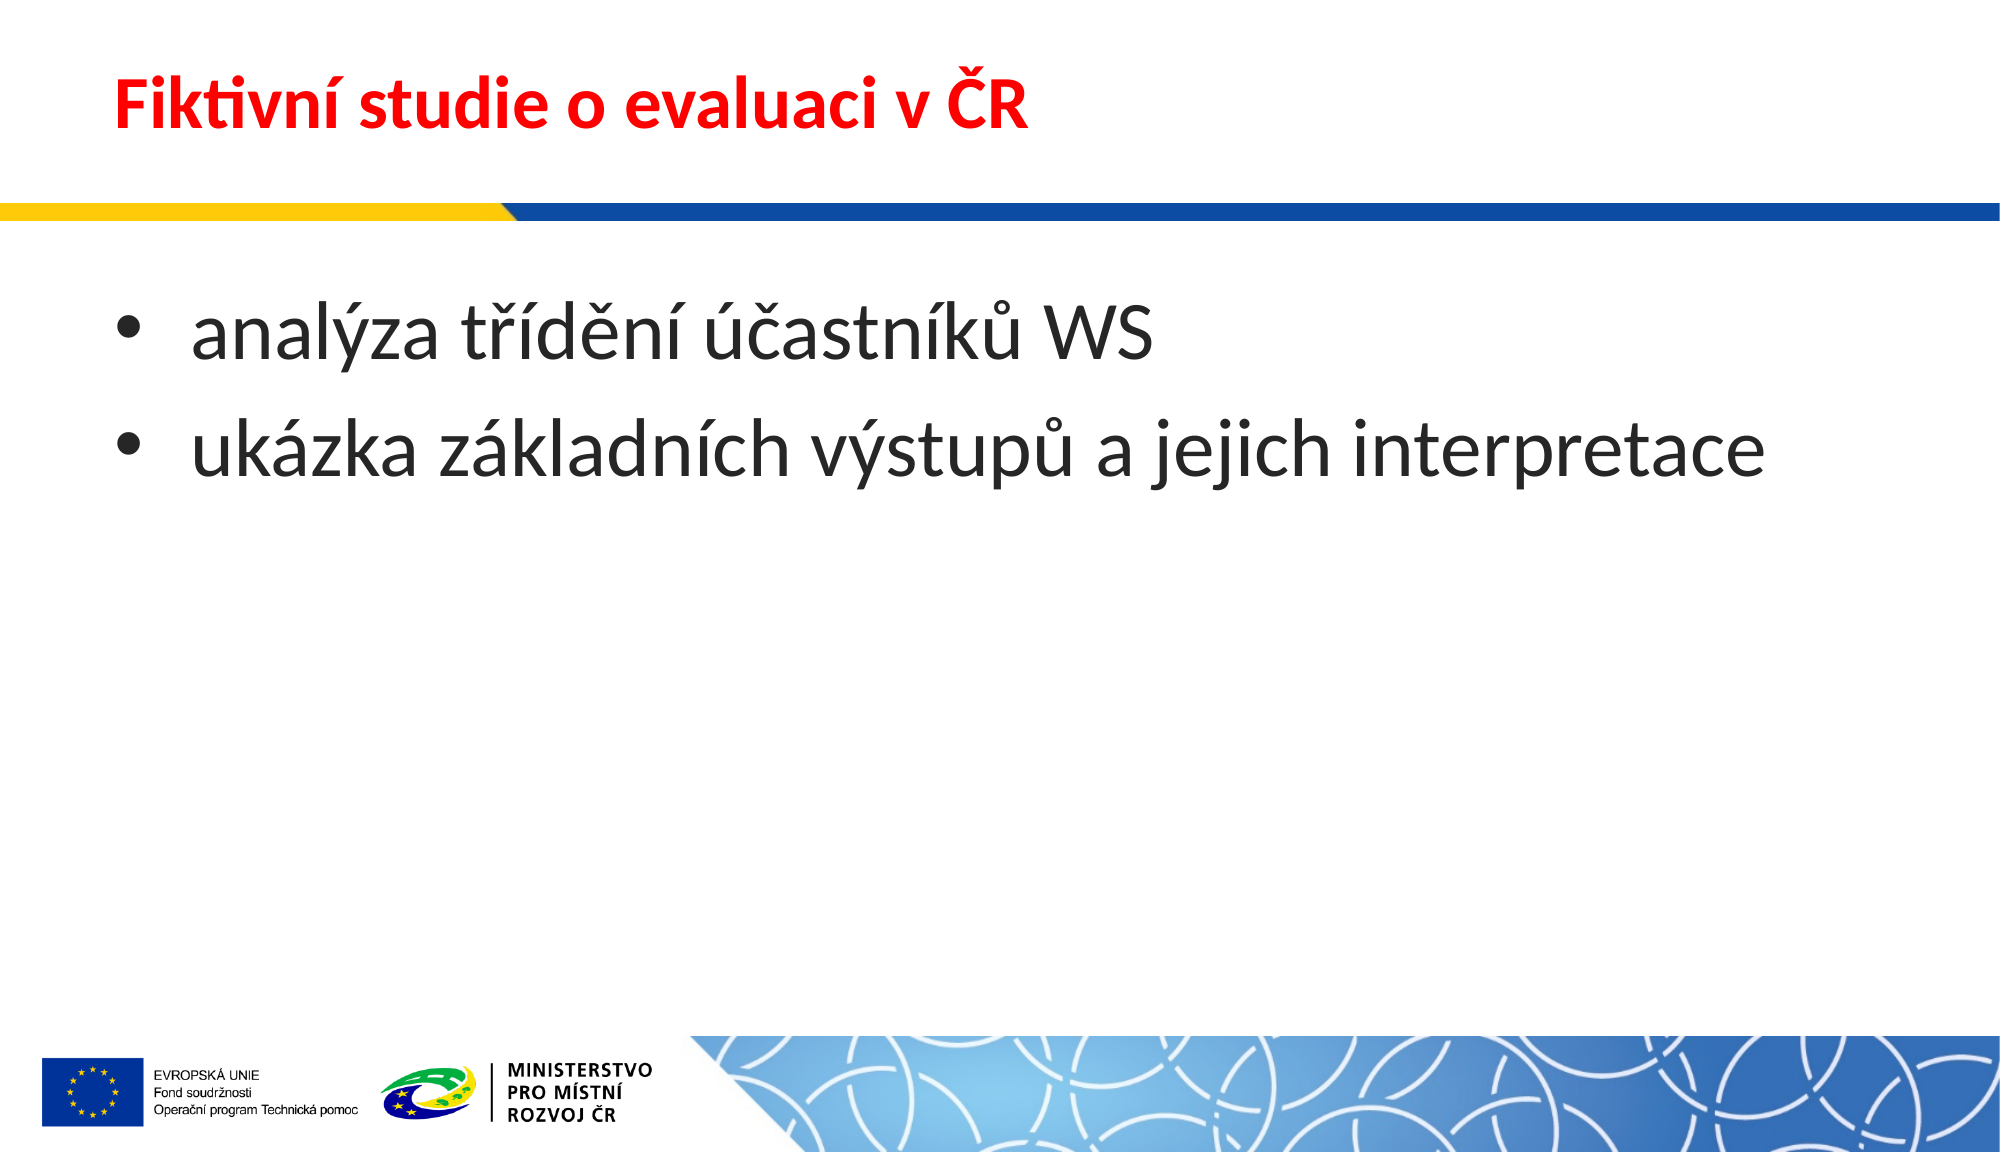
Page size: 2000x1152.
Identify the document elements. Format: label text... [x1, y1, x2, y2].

title Fiktivní studie o evaluaci v ČR [99, 46, 1900, 198]
picture [0, 203, 2000, 221]
list analýza třídění účastníků WS ukázka základních výstupů a jejich interpretace [99, 268, 1900, 1029]
picture [19, 1035, 674, 1149]
picture [680, 1036, 2000, 1152]
